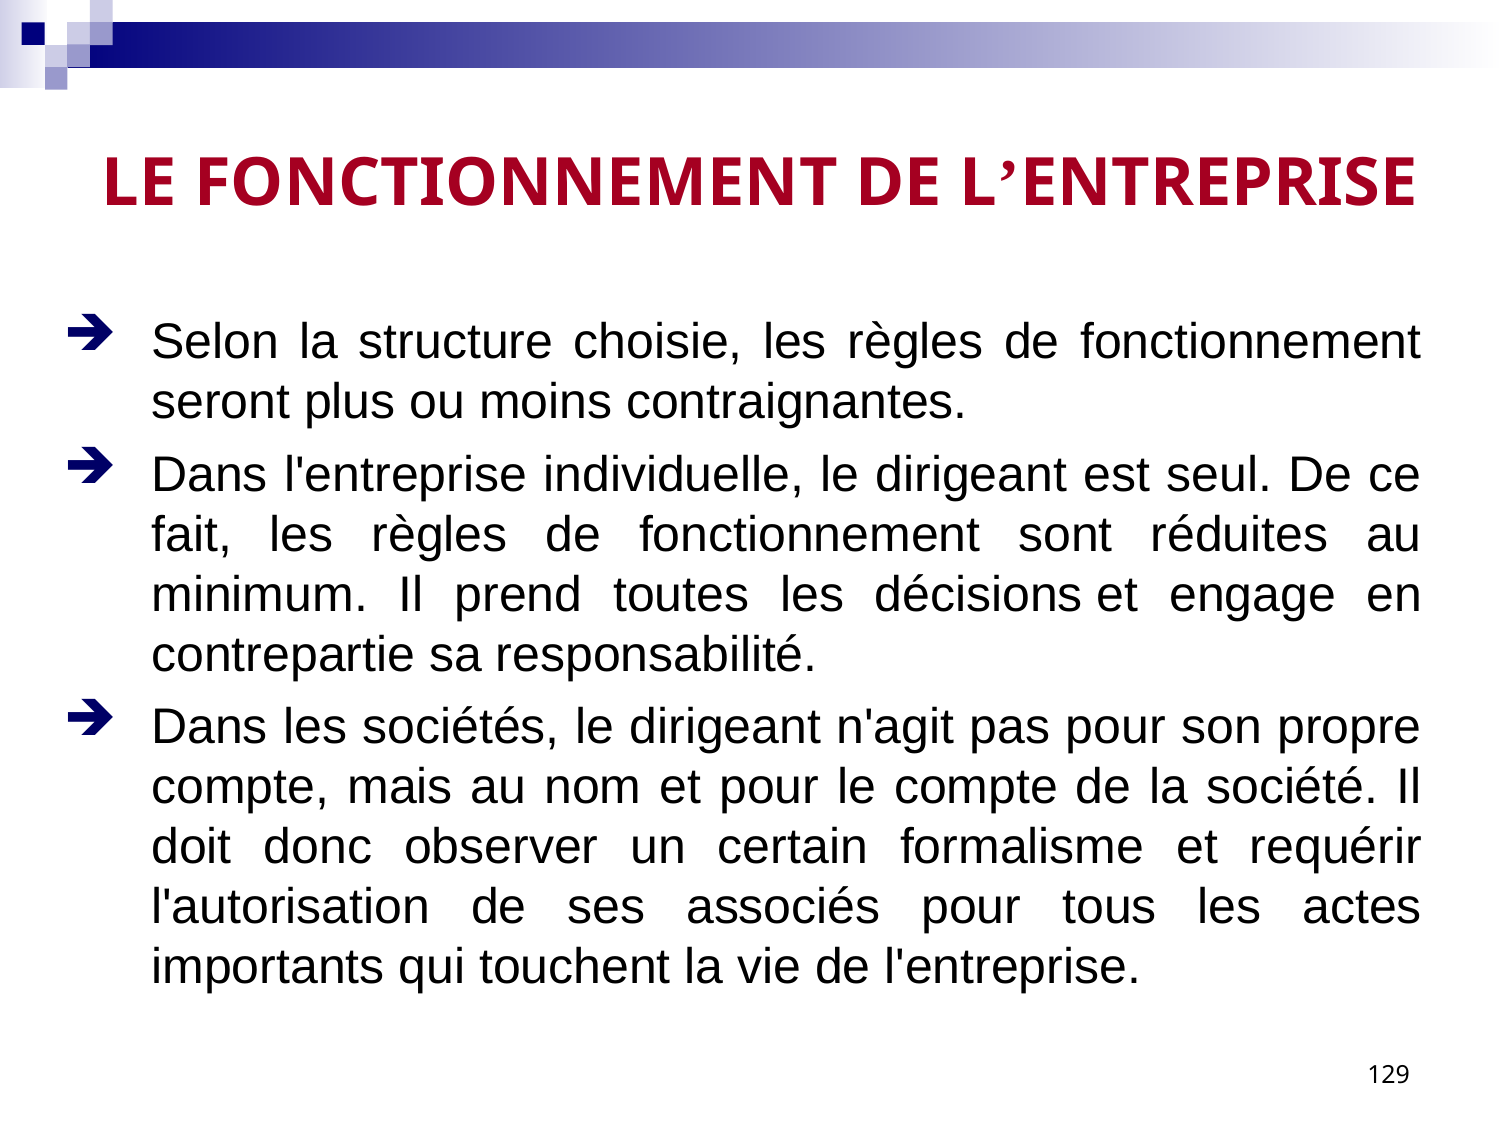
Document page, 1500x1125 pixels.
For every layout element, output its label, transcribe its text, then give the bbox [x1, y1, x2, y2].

slide_number 129 [1074, 1025, 1425, 1100]
list Selon la structure choisie, les règles de fonctionnement seront plus ou moins contraignantes. Dans l'entreprise individuelle, le dirigeant est seul. De ce fait, les règles de fonctionnement sont réduites au minimum. Il prend toutes les décisions et engage en contrepartie sa responsabilité. Dans les sociétés, le dirigeant n'agit pas pour son propre compte, mais au nom et pour le compte de la société. Il doit donc observer un certain formalisme et requérir l'autorisation de ses associés pour tous les actes importants qui touchent la vie de l'entreprise. [51, 302, 1436, 1001]
title LE FONCTIONNEMENT DE L’ENTREPRISE [85, 66, 1436, 292]
